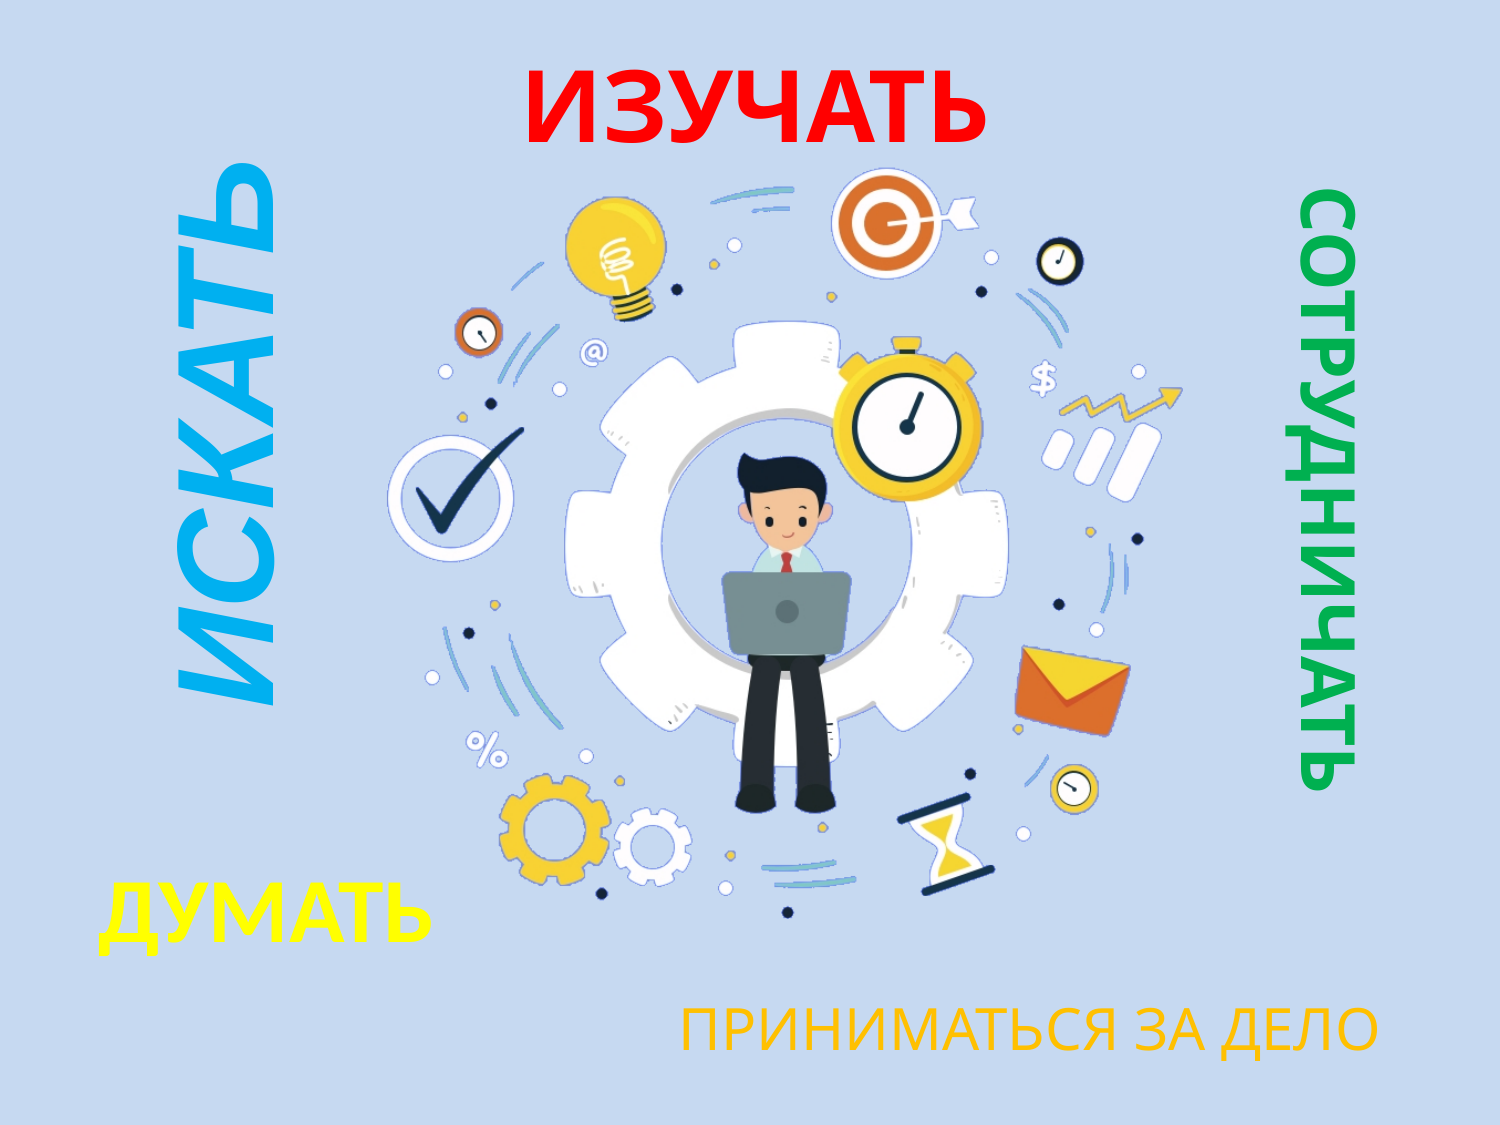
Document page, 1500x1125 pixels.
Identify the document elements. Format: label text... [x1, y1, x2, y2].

text_box ДУМАТЬ [83, 843, 450, 969]
picture [374, 140, 1196, 919]
text_box ПРИНИМАТЬСЯ ЗА ДЕЛО [664, 984, 1396, 1070]
text_box ИСКАТЬ [128, 143, 309, 723]
text_box ИЗУЧАТЬ [505, 35, 1006, 139]
text_box СОТРУДНИЧАТЬ [1278, 170, 1384, 810]
